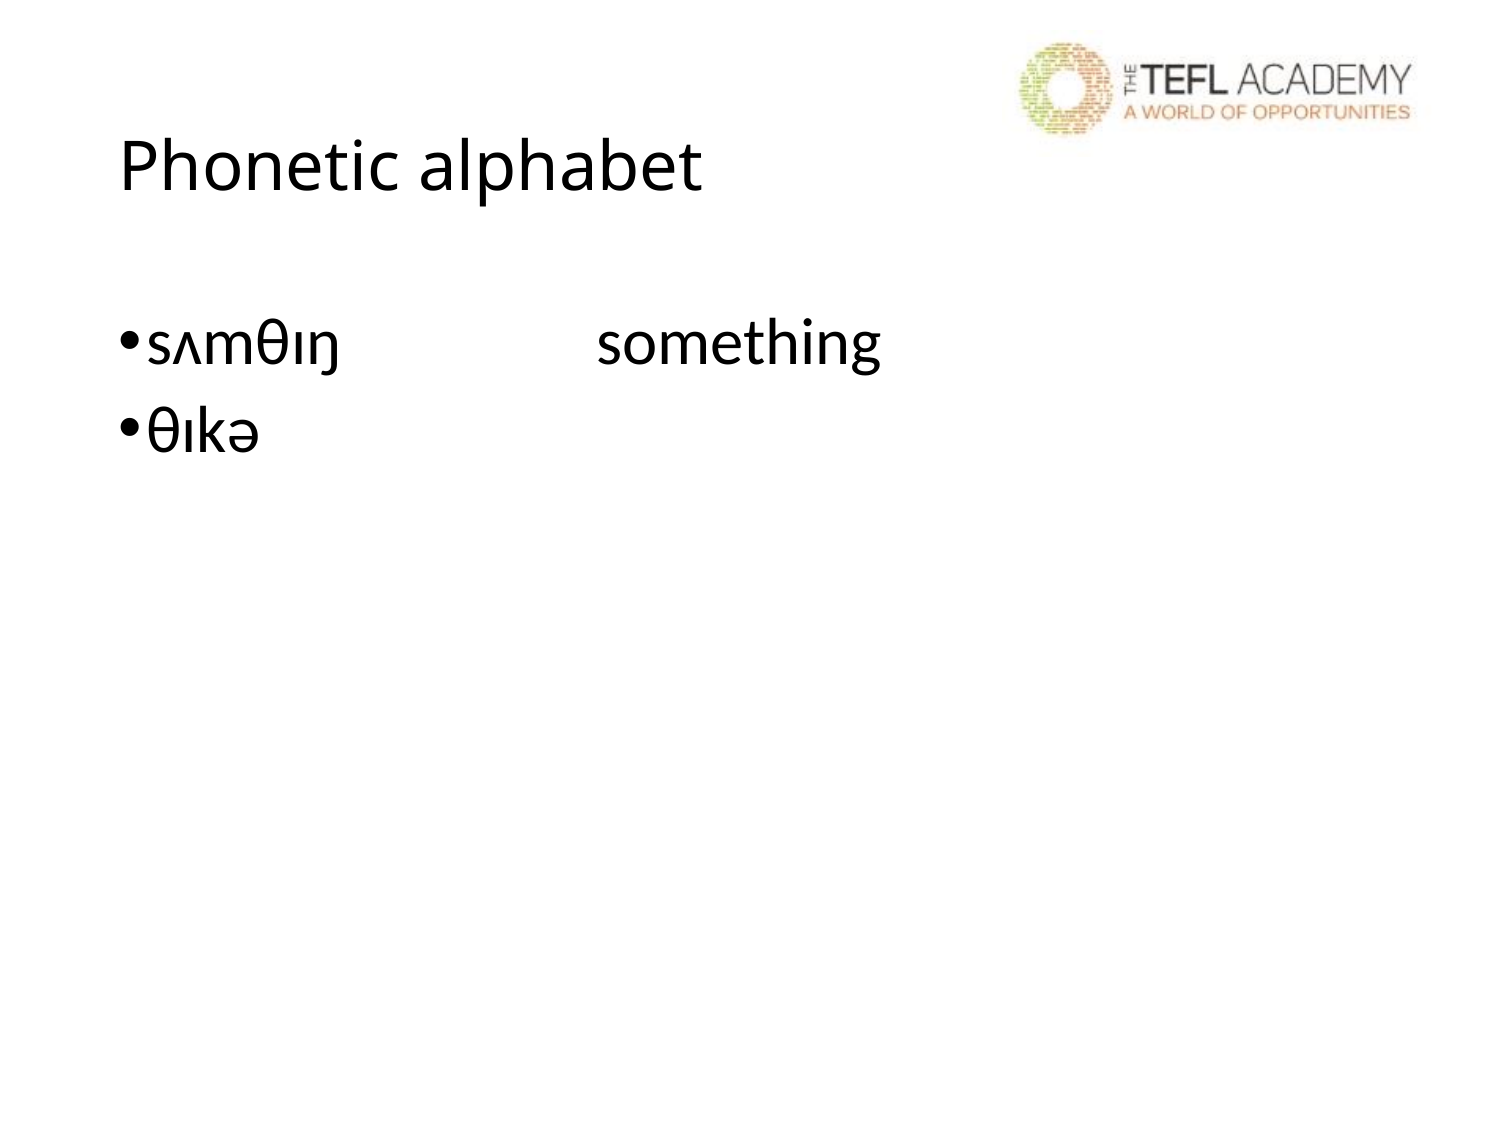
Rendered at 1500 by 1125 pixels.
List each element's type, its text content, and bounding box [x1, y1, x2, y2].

title Phonetic alphabet [103, 59, 1397, 278]
picture [1002, 30, 1446, 157]
list sʌmθɪŋ something θɪkə [103, 299, 1397, 1014]
